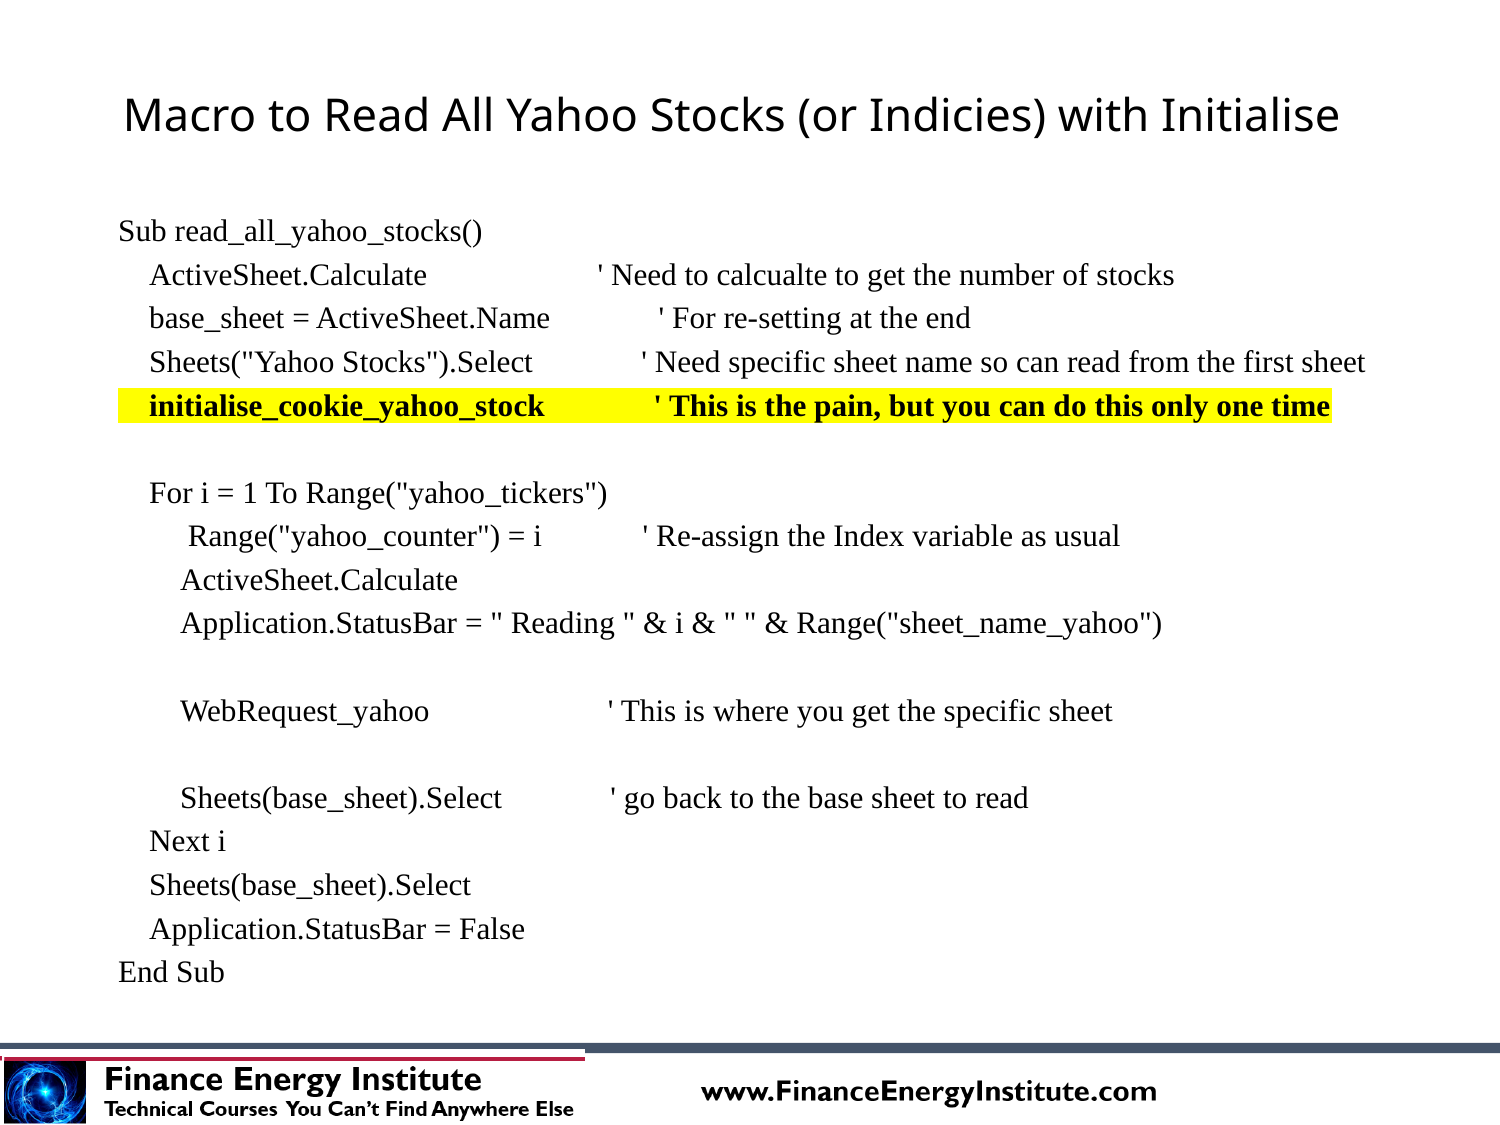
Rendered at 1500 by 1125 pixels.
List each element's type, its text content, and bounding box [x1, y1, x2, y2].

list Sub read_all_yahoo_stocks() ActiveSheet.Calculate ' Need to calcualte to get the number of stocks base_sheet = ActiveSheet.Name ' For re-setting at the end Sheets("Yahoo Stocks").Select ' Need specific sheet name so can read from the first sheet initialise_cookie_yahoo_stock ' This is the pain, but you can do this only one time For i = 1 To Range("yahoo_tickers") Range("yahoo_counter") = i ' Re-assign the Index variable as usual ActiveSheet.Calculate Application.StatusBar = " Reading " & i & " " & Range("sheet_name_yahoo") WebRequest_yahoo ' This is where you get the specific sheet Sheets(base_sheet).Select ' go back to the base sheet to read Next i Sheets(base_sheet).Select Application.StatusBar = False End Sub [103, 207, 1400, 1014]
title Macro to Read All Yahoo Stocks (or Indicies) with Initialise [103, 59, 1361, 174]
picture [696, 1074, 1166, 1112]
picture [0, 1049, 585, 1125]
